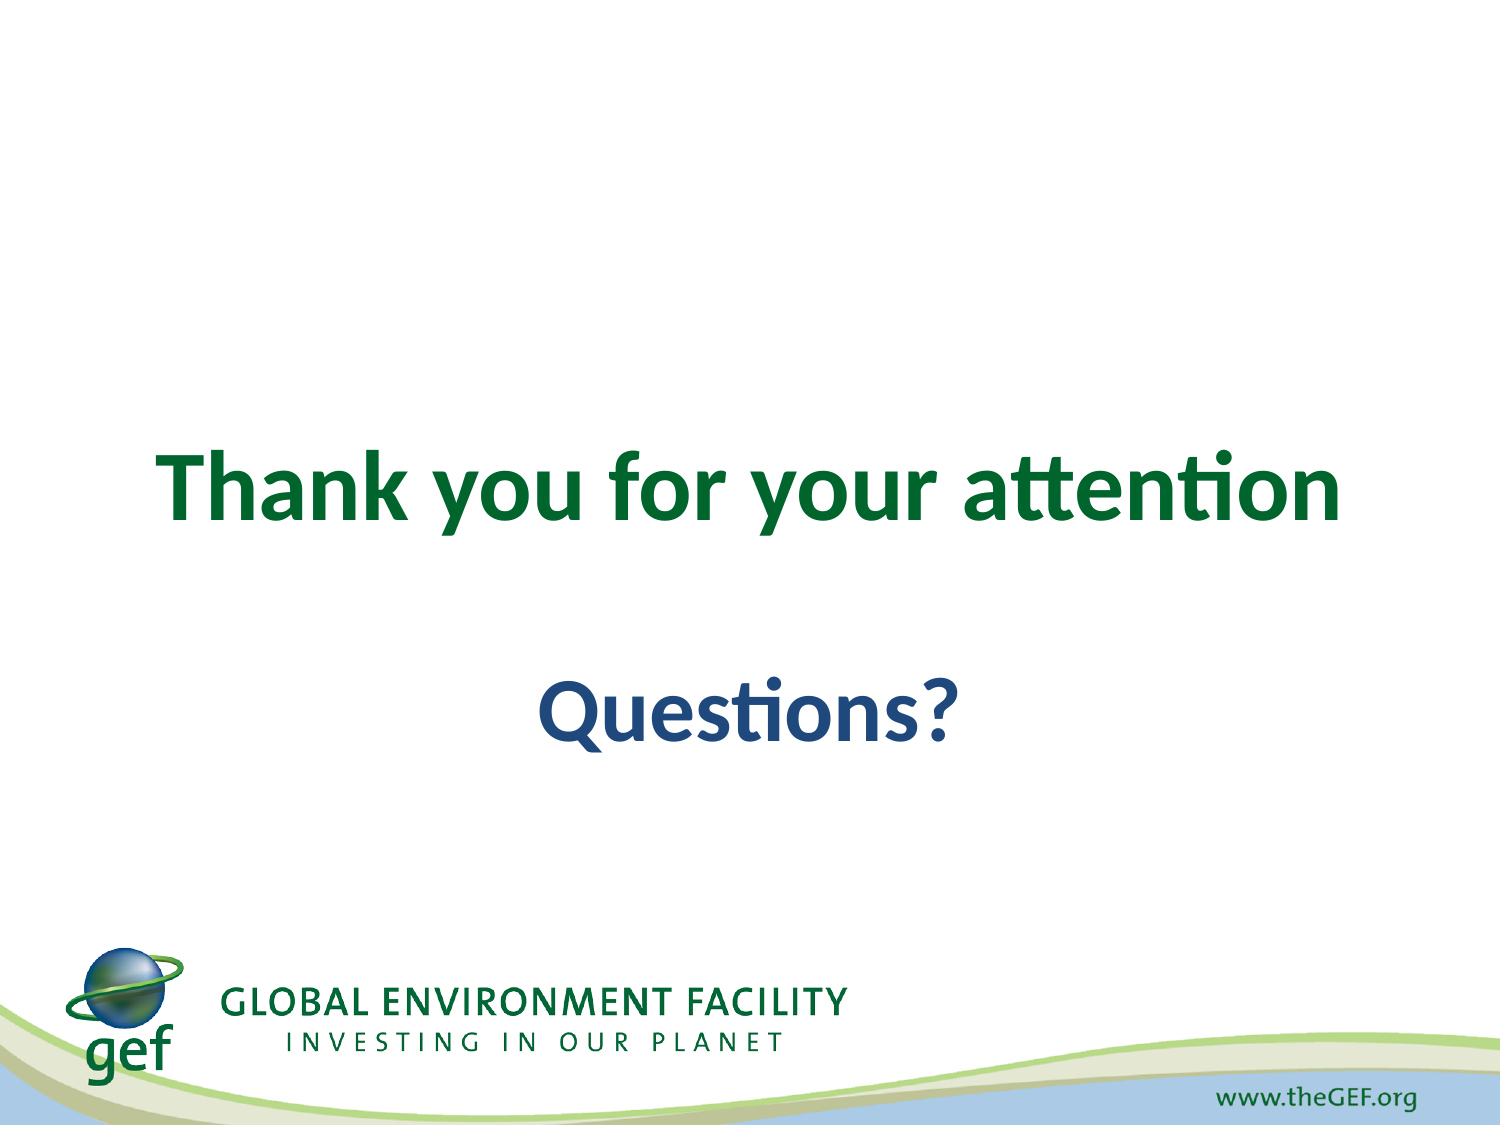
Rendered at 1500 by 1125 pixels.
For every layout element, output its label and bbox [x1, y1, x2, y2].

picture [0, 920, 1500, 1125]
